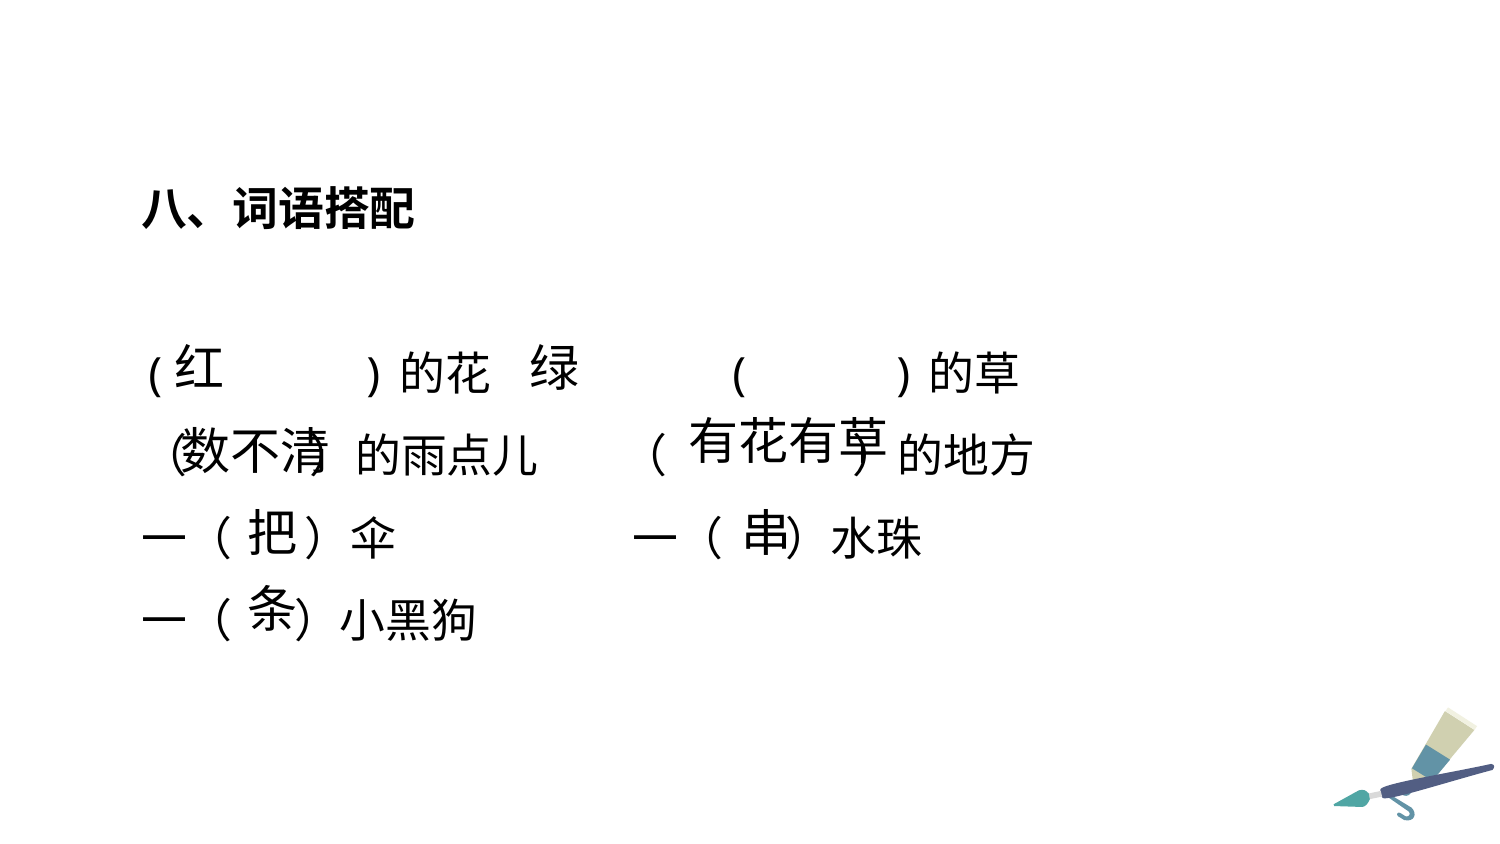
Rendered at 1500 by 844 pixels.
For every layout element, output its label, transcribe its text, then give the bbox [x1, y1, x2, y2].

text_box 八、词语搭配 ( )的花 ( )的草 （ ）的雨点儿 （ ）的地方 一（ ）伞 一（ ）水珠 一（ ）小黑狗 [126, 144, 1500, 655]
text_box 有花有草 [673, 402, 975, 477]
text_box 数不清 [165, 411, 372, 487]
text_box 串 [727, 494, 800, 570]
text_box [1358, 708, 1481, 844]
text_box 绿 [514, 329, 587, 405]
text_box 条 [232, 570, 305, 645]
text_box 红 [160, 329, 233, 405]
text_box 把 [232, 494, 305, 570]
